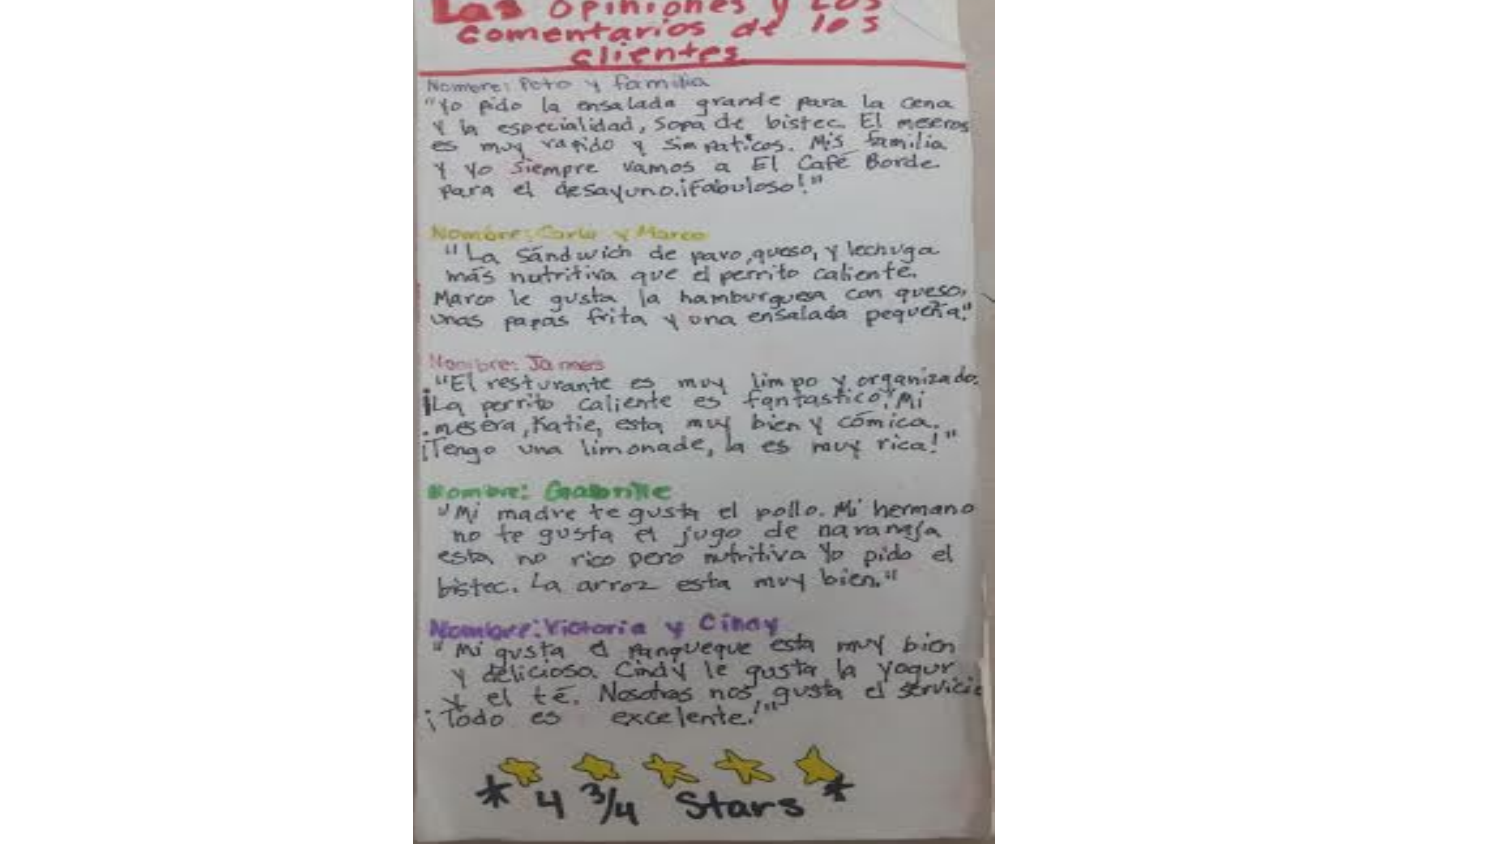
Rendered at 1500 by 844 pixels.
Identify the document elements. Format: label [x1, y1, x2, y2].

picture [413, 0, 995, 844]
